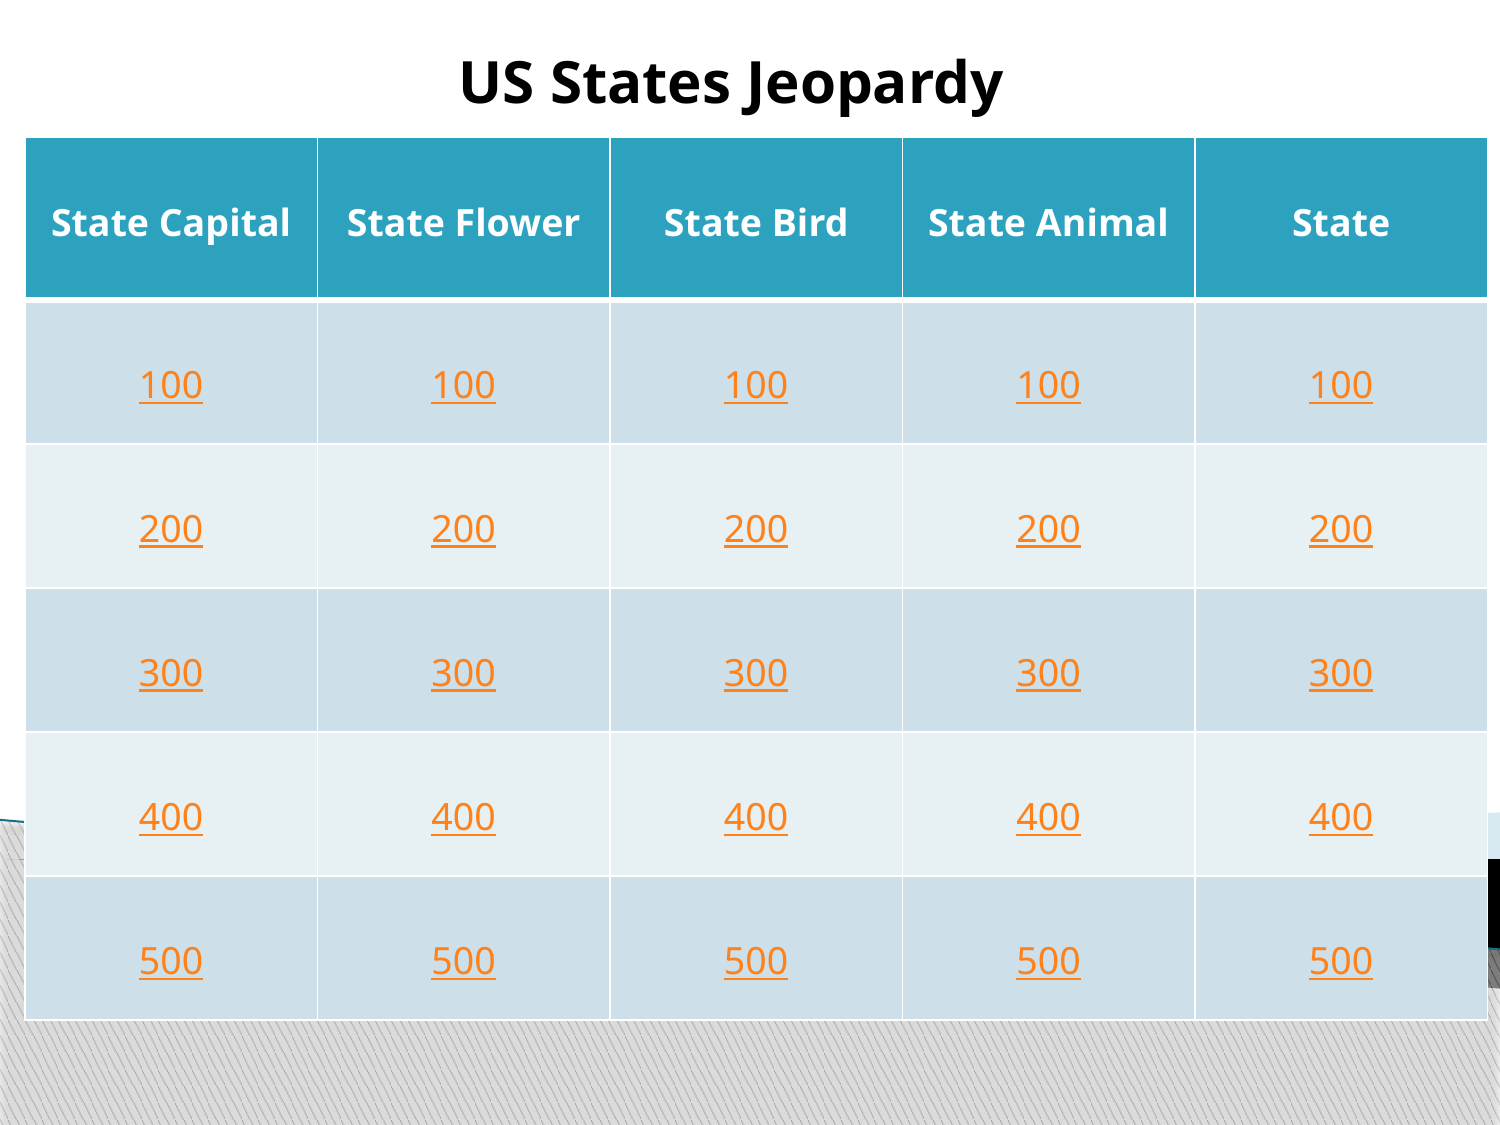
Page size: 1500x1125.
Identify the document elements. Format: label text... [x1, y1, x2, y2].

table_header State Bird [611, 138, 902, 297]
table_cell 400 [1196, 733, 1487, 875]
table_cell 400 [903, 733, 1194, 875]
table_cell 300 [1196, 589, 1487, 731]
table_header State Animal [903, 138, 1194, 297]
table_header State Capital [26, 138, 317, 297]
table_cell 500 [26, 877, 317, 1019]
table_cell 100 [318, 303, 609, 443]
table_cell 500 [611, 877, 902, 1019]
table_cell 500 [318, 877, 609, 1019]
table_cell 400 [318, 733, 609, 875]
table_cell 500 [903, 877, 1194, 1019]
text_box US States Jeopardy [312, 37, 1150, 123]
table_cell 100 [611, 303, 902, 443]
table_cell 300 [611, 589, 902, 731]
table_cell 200 [318, 445, 609, 587]
table_cell 100 [1196, 303, 1487, 443]
table_cell 400 [611, 733, 902, 875]
table_header State [1196, 138, 1487, 297]
table_cell 400 [26, 733, 317, 875]
table_cell 300 [26, 589, 317, 731]
table_cell 300 [318, 589, 609, 731]
table_cell 200 [1196, 445, 1487, 587]
table_cell 200 [611, 445, 902, 587]
table_cell 100 [26, 303, 317, 443]
picture [1488, 950, 1500, 989]
table_cell 100 [903, 303, 1194, 443]
table_cell 500 [1196, 877, 1487, 1019]
table_cell 300 [903, 589, 1194, 731]
table_header State Flower [318, 138, 609, 297]
table_cell 200 [26, 445, 317, 587]
table_cell 200 [903, 445, 1194, 587]
